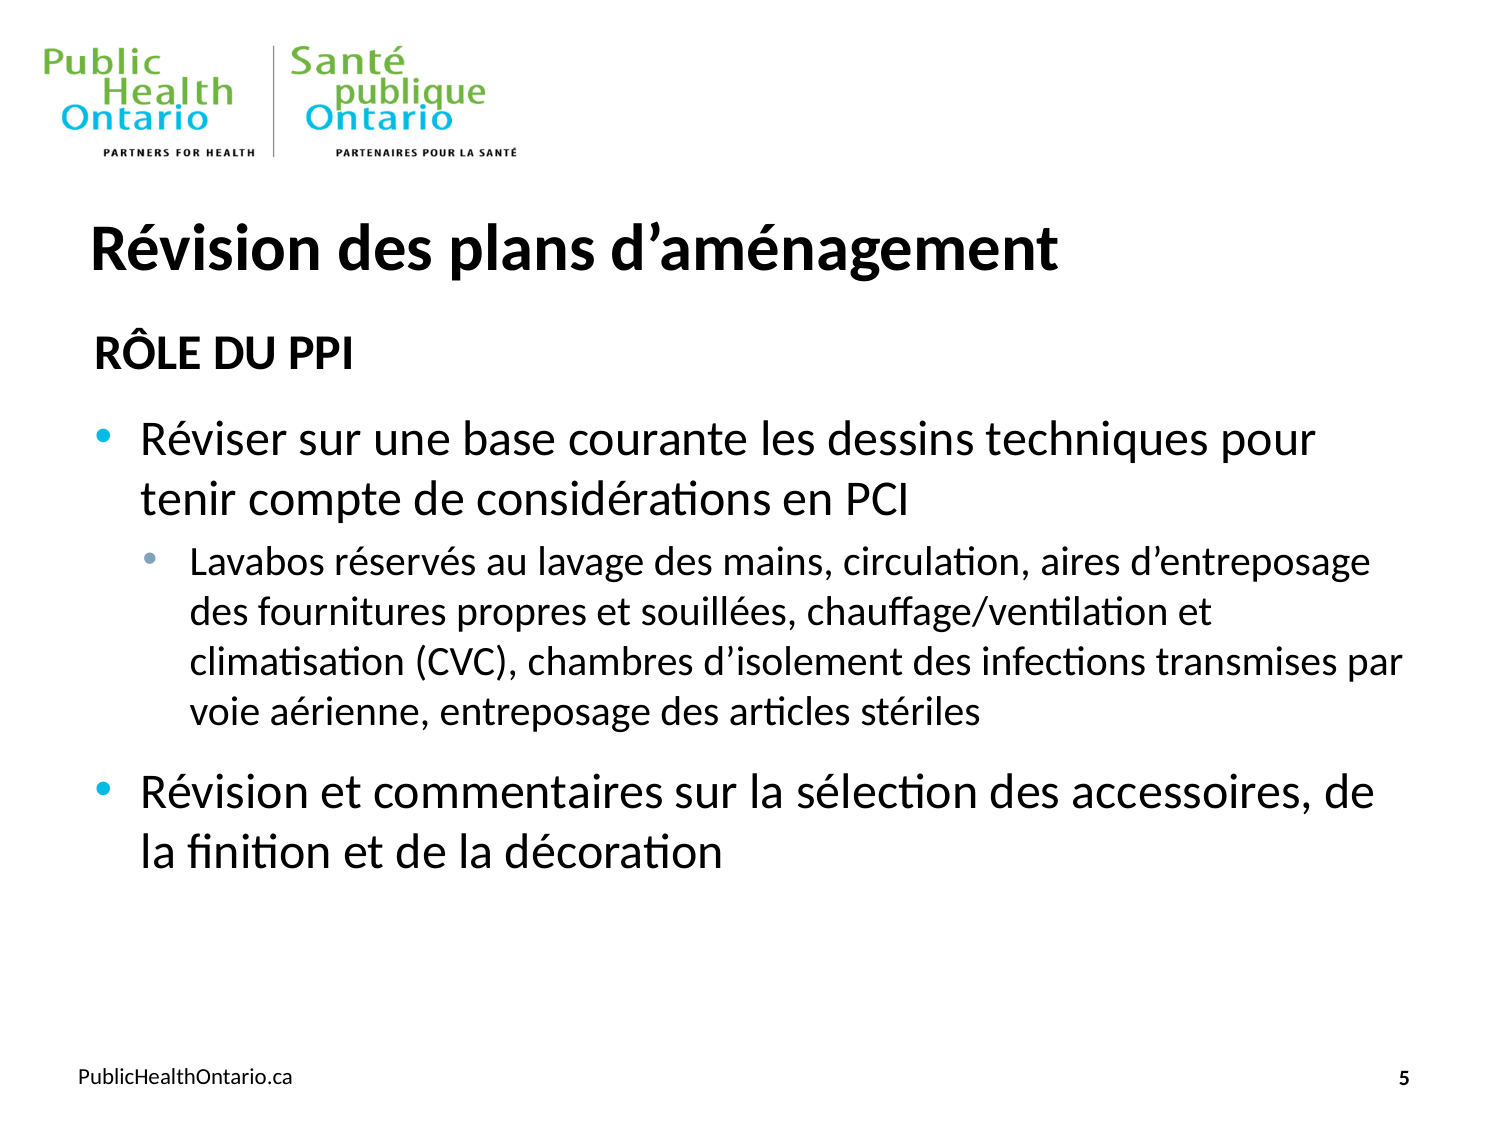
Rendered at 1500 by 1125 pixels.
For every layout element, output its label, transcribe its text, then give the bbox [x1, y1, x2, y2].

slide_number 5 [1287, 1057, 1425, 1096]
title Révision des plans d’aménagement [75, 187, 1425, 300]
picture [37, 37, 525, 165]
list RÔLE DU PPI Réviser sur une base courante les dessins techniques pour tenir compte de considérations en PCI Lavabos réservés au lavage des mains, circulation, aires d’entreposage des fournitures propres et souillées, chauffage/ventilation et climatisation (CVC), chambres d’isolement des infections transmises par voie aérienne, entreposage des articles stériles Révision et commentaires sur la sélection des accessoires, de la finition et de la décoration [79, 312, 1430, 1038]
